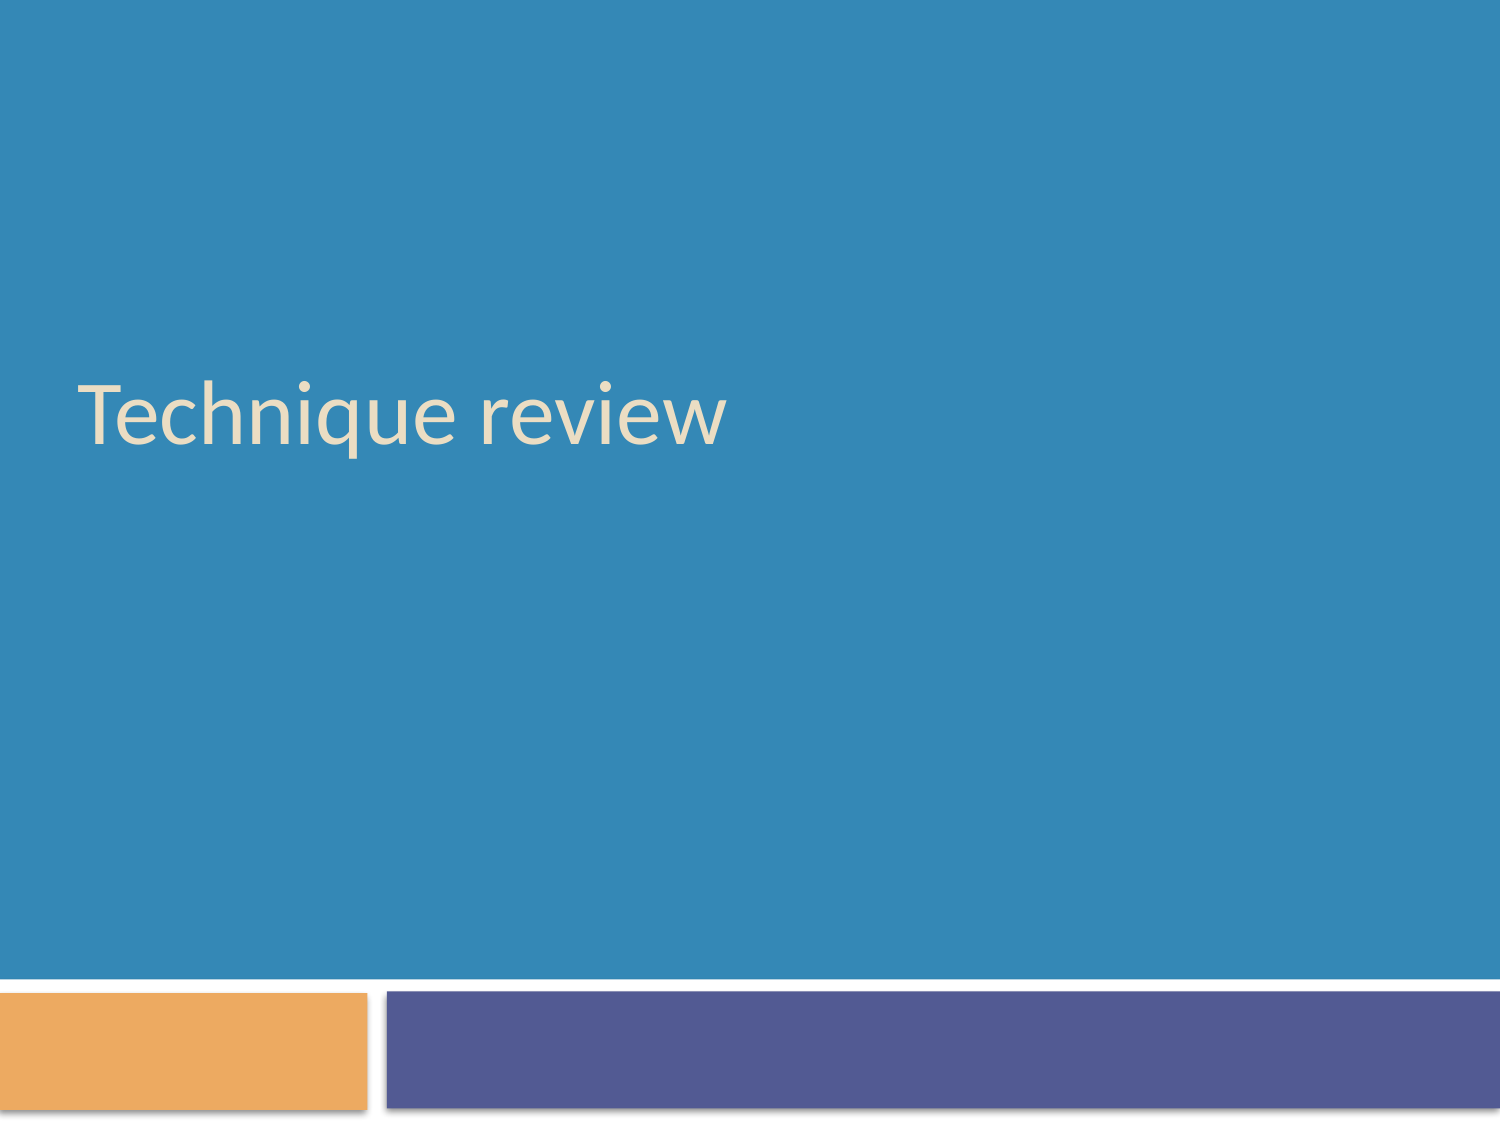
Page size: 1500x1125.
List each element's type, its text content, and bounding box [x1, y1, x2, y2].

title Technique review [62, 97, 1446, 718]
